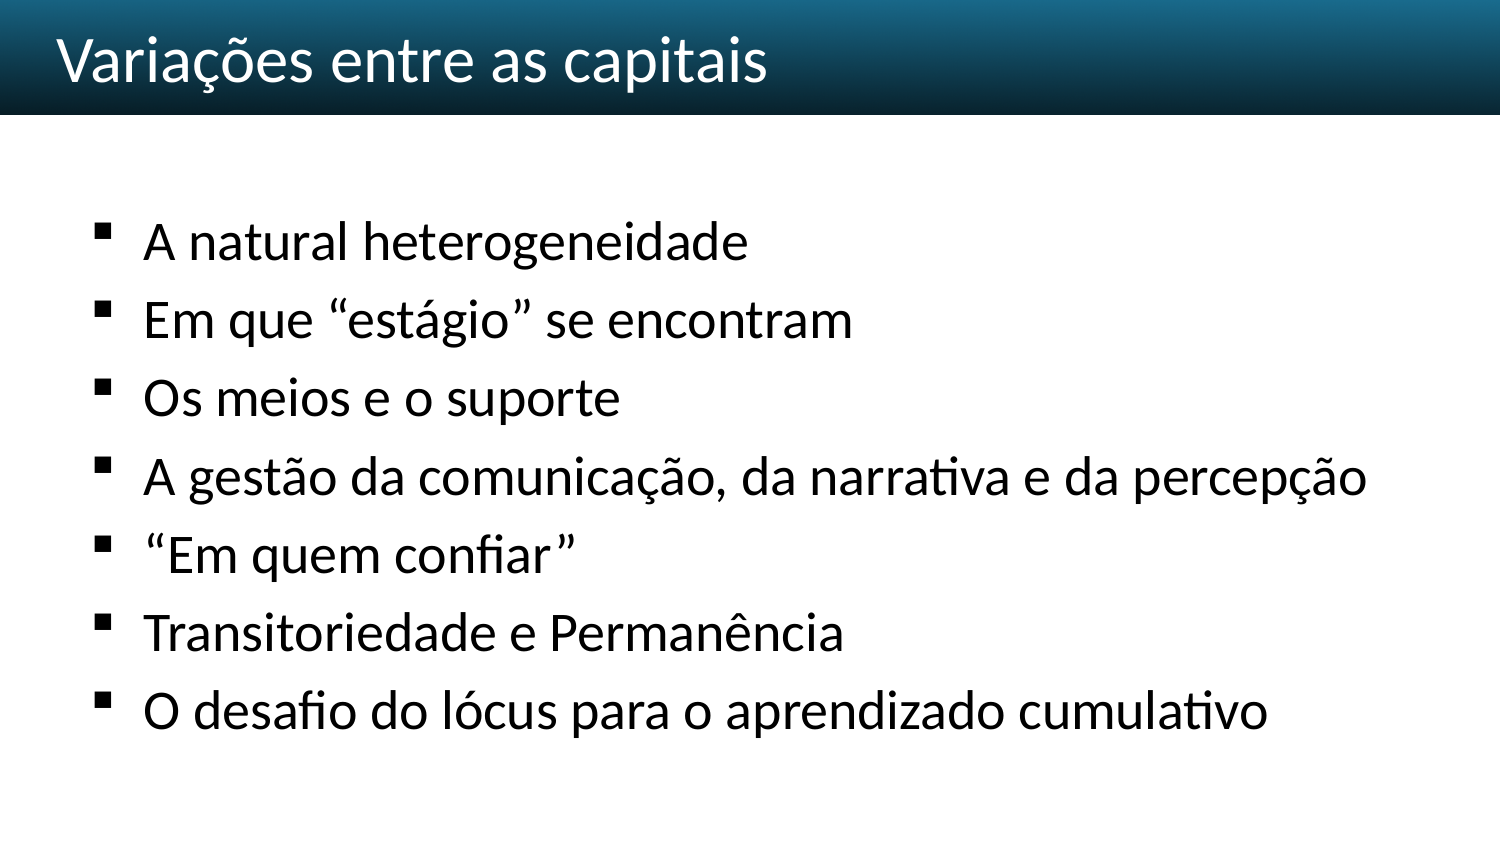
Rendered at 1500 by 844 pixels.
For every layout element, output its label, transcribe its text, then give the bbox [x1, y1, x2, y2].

picture [0, 0, 1500, 115]
list A natural heterogeneidade Em que “estágio” se encontram Os meios e o suporte A gestão da comunicação, da narrativa e da percepção “Em quem confiar” Transitoriedade e Permanência O desafio do lócus para o aprendizado cumulativo [75, 196, 1459, 754]
title Variações entre as capitais [41, 20, 1471, 92]
